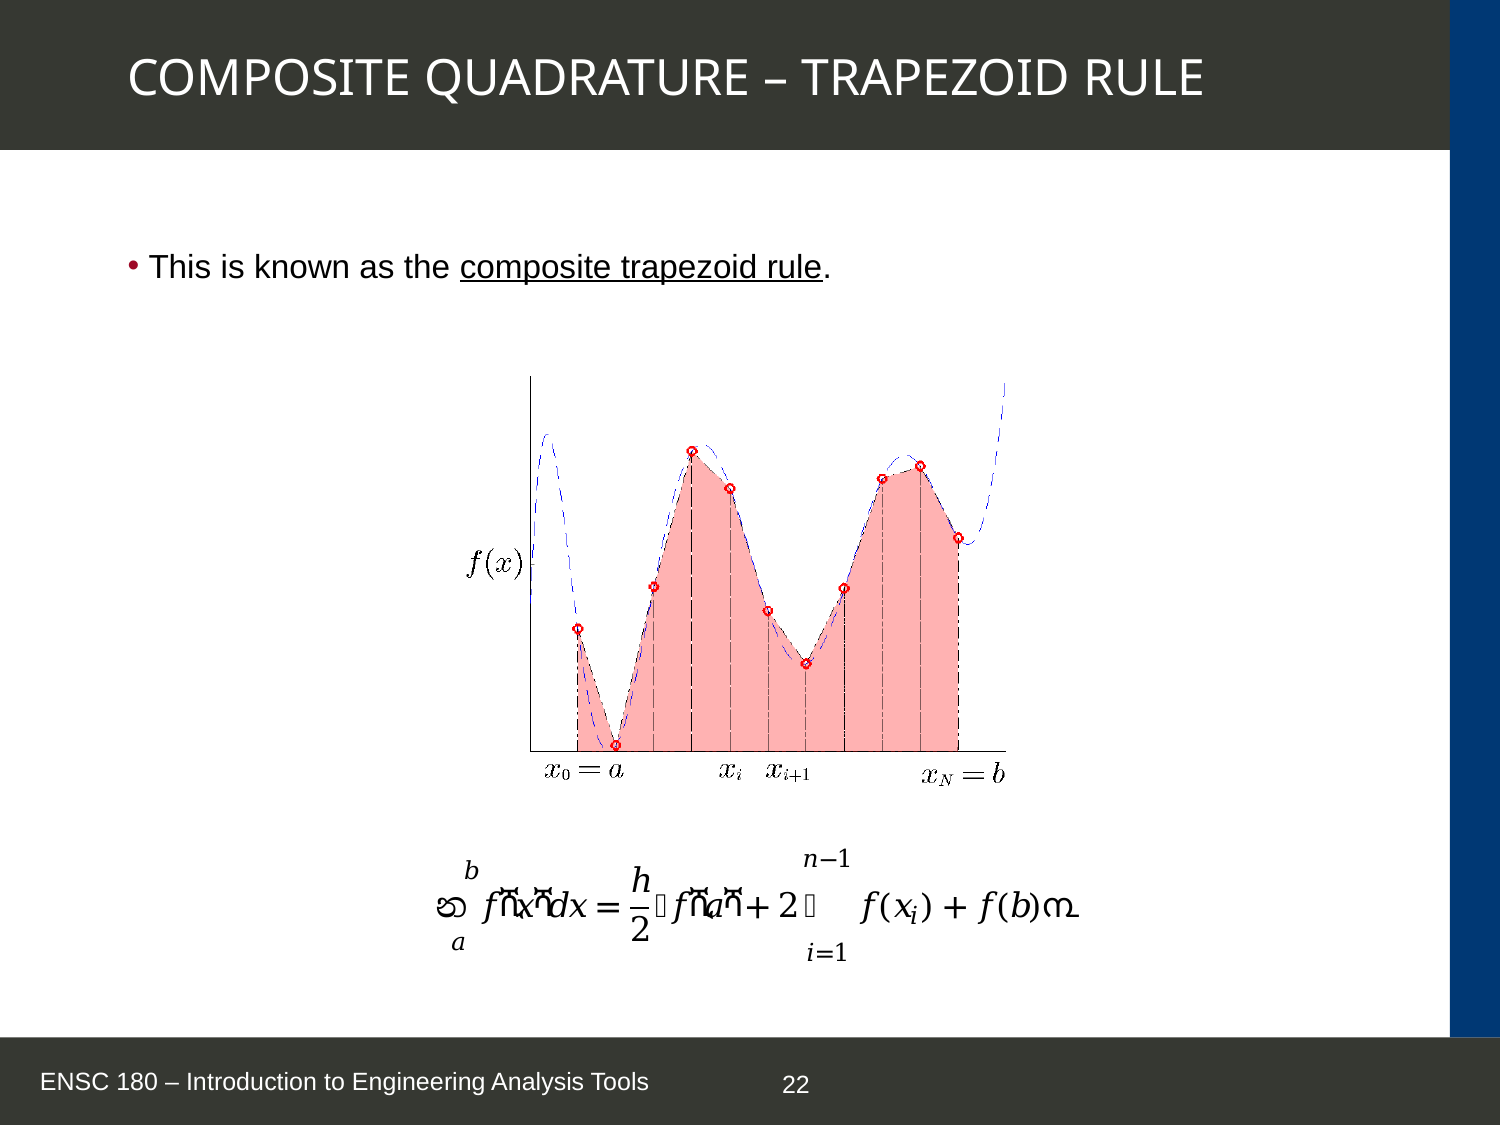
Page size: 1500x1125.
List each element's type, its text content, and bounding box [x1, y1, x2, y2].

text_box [322, 846, 1169, 1000]
list This is known as the composite trapezoid rule. [112, 237, 1388, 1029]
picture [449, 340, 1063, 803]
footer ENSC 180 – Introduction to Engineering Analysis Tools [24, 1057, 740, 1113]
title COMPOSITE QUADRATURE – TRAPEZOID RULE [112, 37, 1450, 138]
